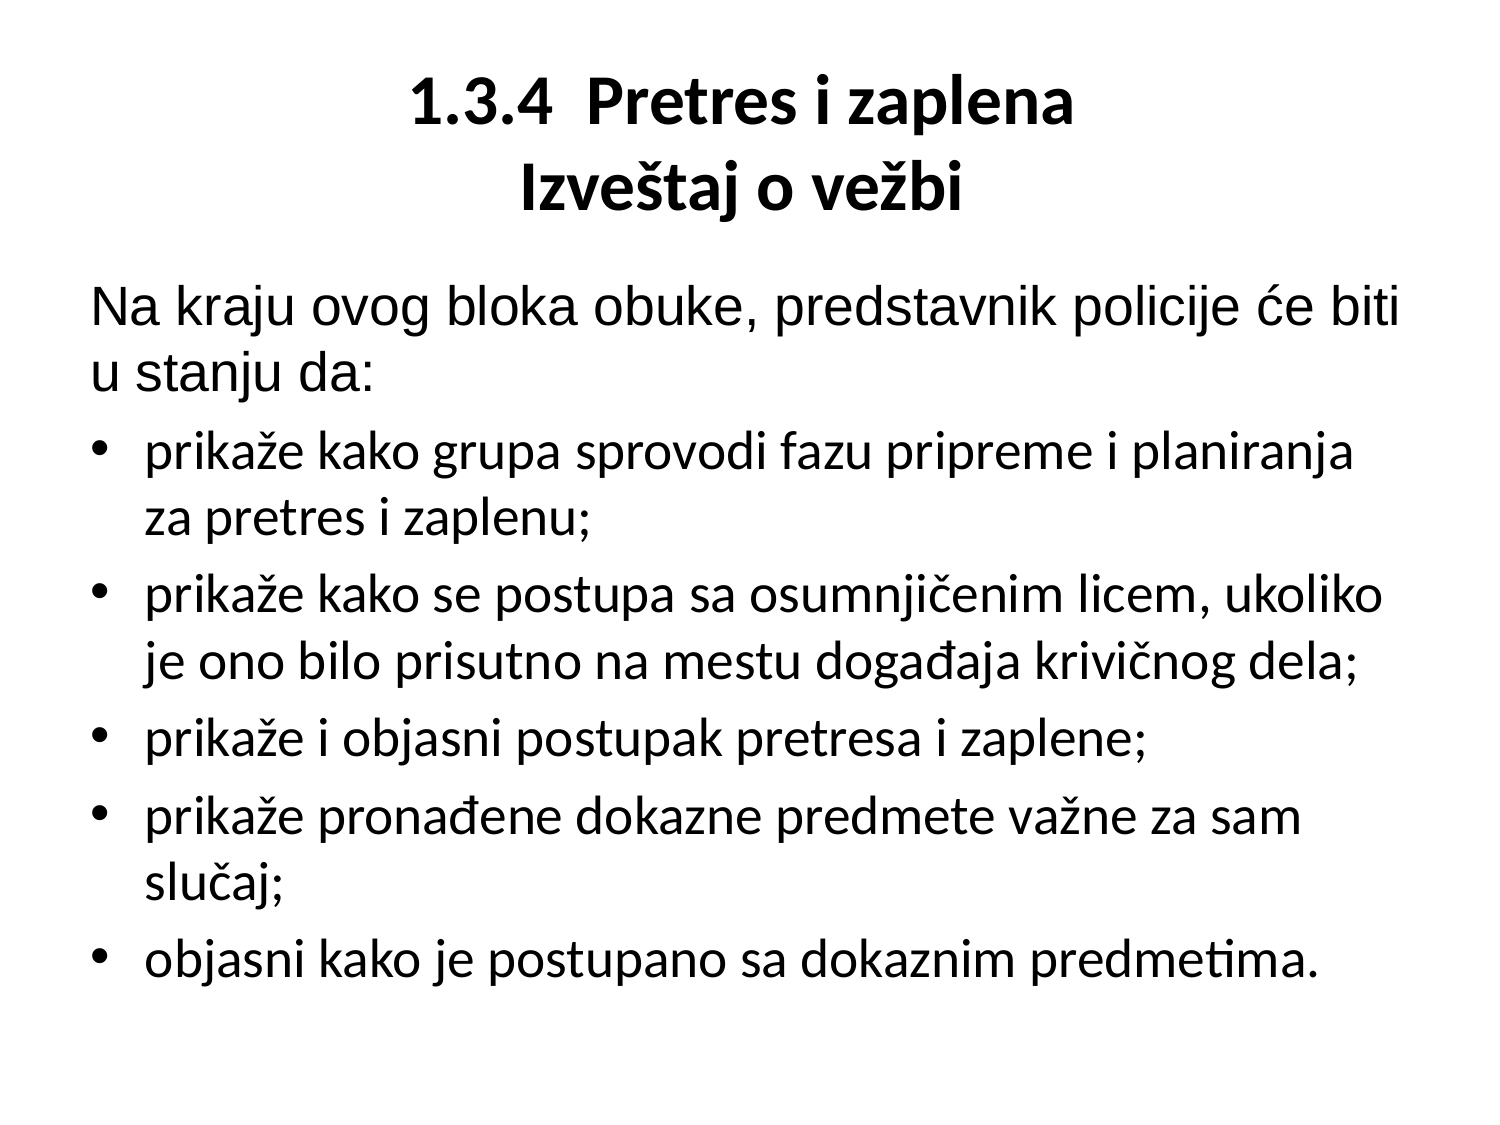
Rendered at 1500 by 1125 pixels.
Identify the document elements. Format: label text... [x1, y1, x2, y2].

list Na kraju ovog bloka obuke, predstavnik policije će biti u stanju da: prikaže kako grupa sprovodi fazu pripreme i planiranja za pretres i zaplenu; prikaže kako se postupa sa osumnjičenim licem, ukoliko je ono bilo prisutno na mestu događaja krivičnog dela; prikaže i objasni postupak pretresa i zaplene; prikaže pronađene dokazne predmete važne za sam slučaj; objasni kako je postupano sa dokaznim predmetima. [74, 262, 1426, 1006]
title 1.3.4 Pretres i zaplena Izveštaj o vežbi [74, 44, 1426, 233]
